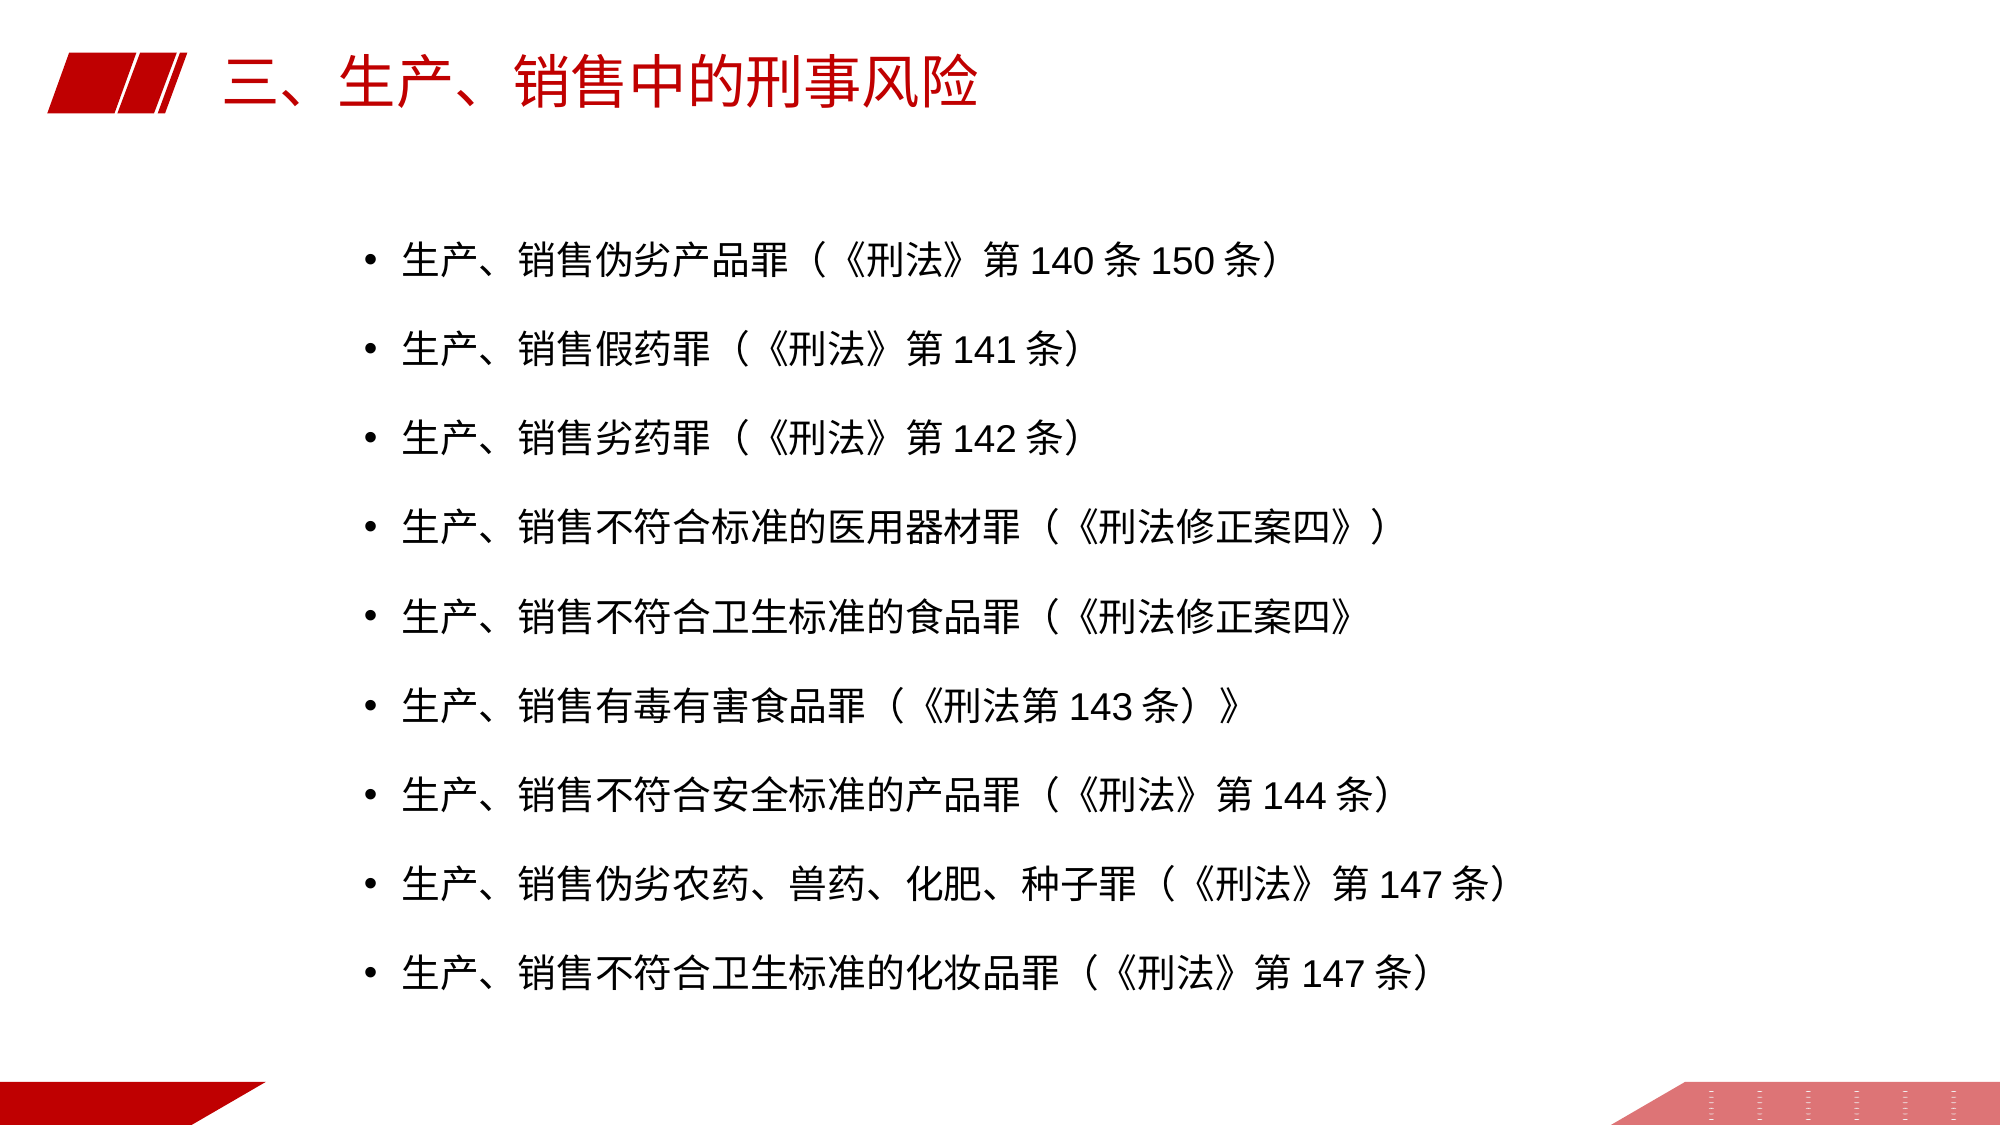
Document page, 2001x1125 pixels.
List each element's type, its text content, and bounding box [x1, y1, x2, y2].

text_box 三、生产、销售中的刑事风险 [206, 51, 1050, 118]
list 生产、销售伪劣产品罪（《刑法》第140条150条） 生产、销售假药罪（《刑法》第141条） 生产、销售劣药罪（《刑法》第142条） 生产、销售不符合标准的医用器材罪（《刑法修正案四》） 生产、销售不符合卫生标准的食品罪（《刑法修正案四》 生产、销售有毒有害食品罪（《刑法第143条）》 生产、销售不符合安全标准的产品罪（《刑法》第144条） 生产、销售伪劣农药、兽药、化肥、种子罪（《刑法》第147条） 生产、销售不符合卫生标准的化妆品罪（《刑法》第147条） [348, 204, 1652, 1010]
